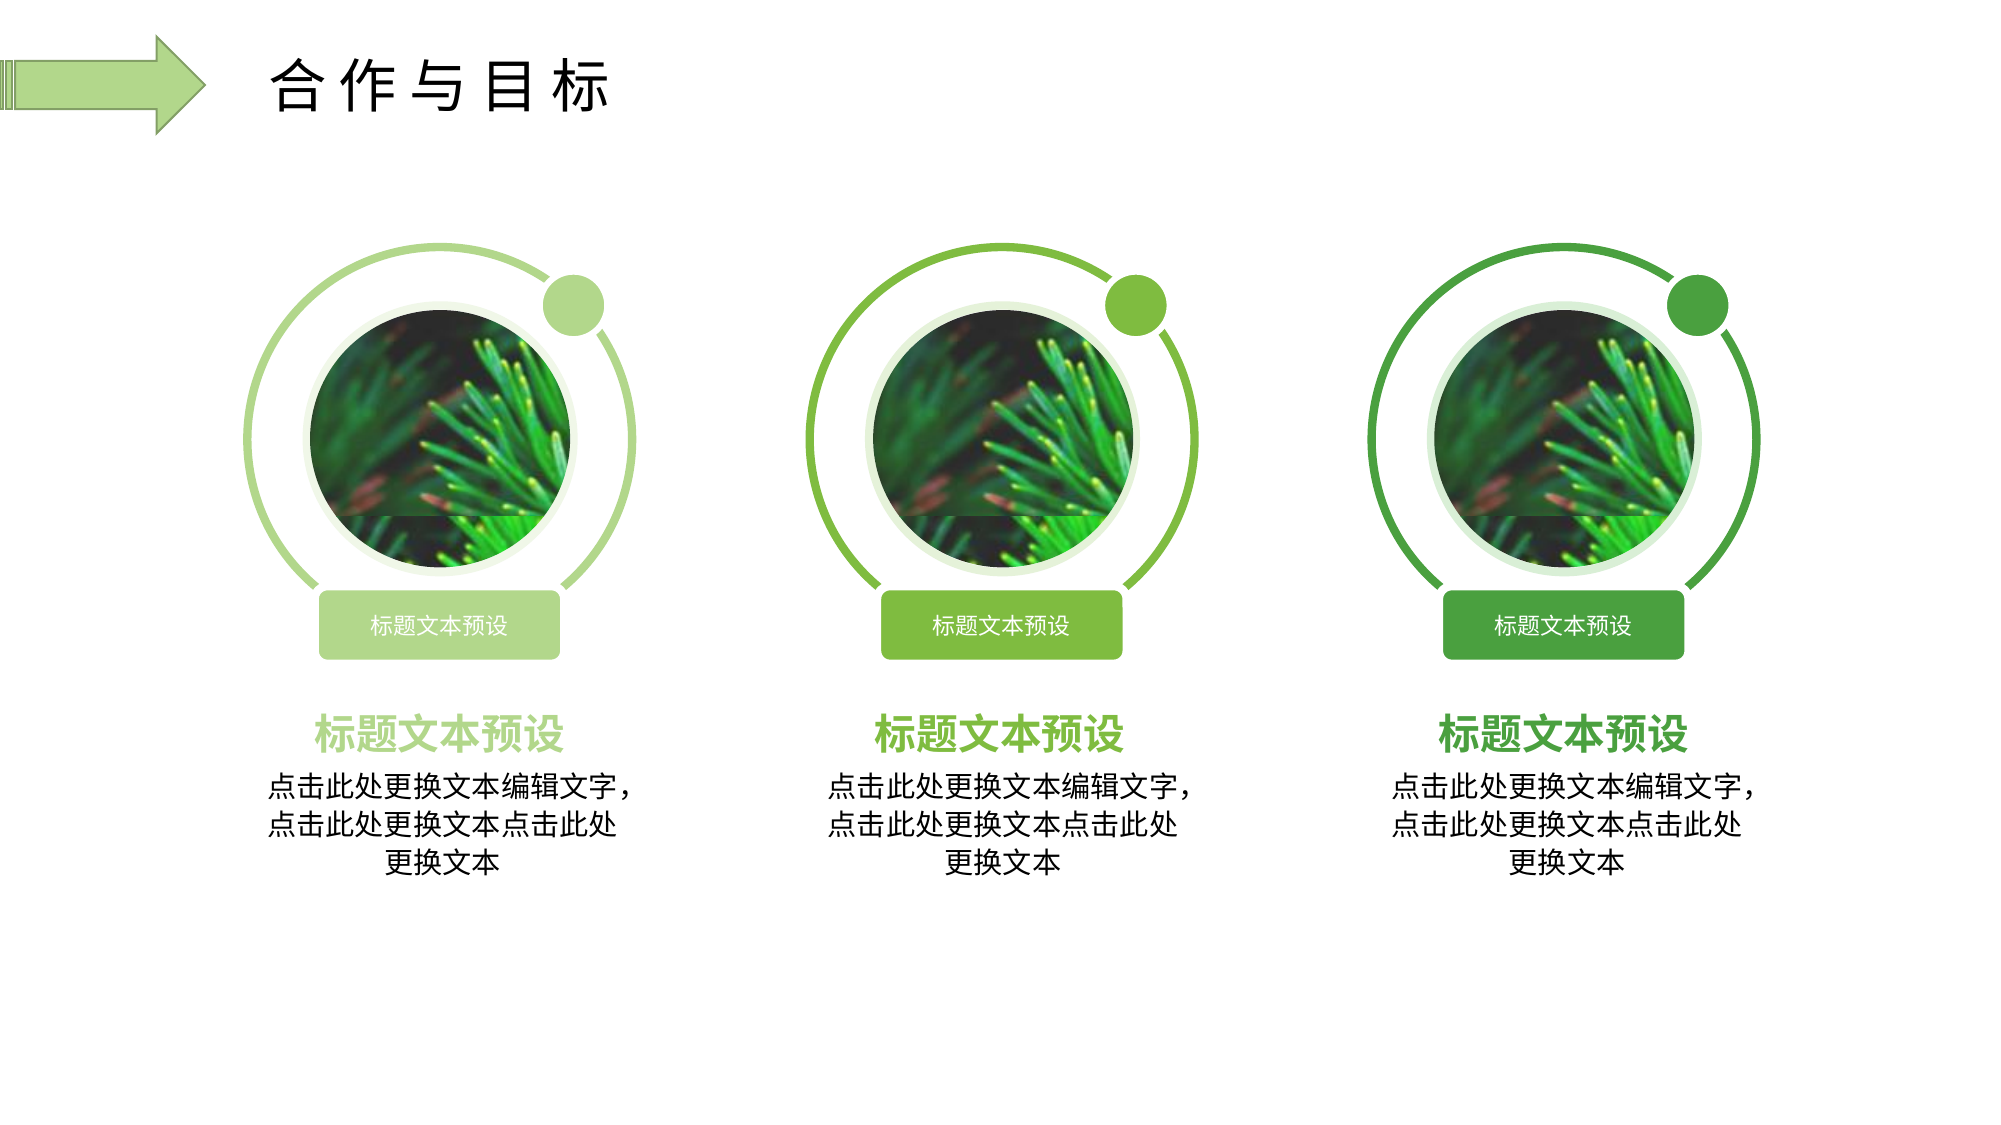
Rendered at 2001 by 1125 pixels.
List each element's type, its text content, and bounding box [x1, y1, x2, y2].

text_box [14, 34, 207, 136]
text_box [232, 247, 1771, 895]
text_box [5, 60, 13, 110]
text_box [0, 60, 4, 110]
text_box 合作与目标 [253, 42, 655, 127]
